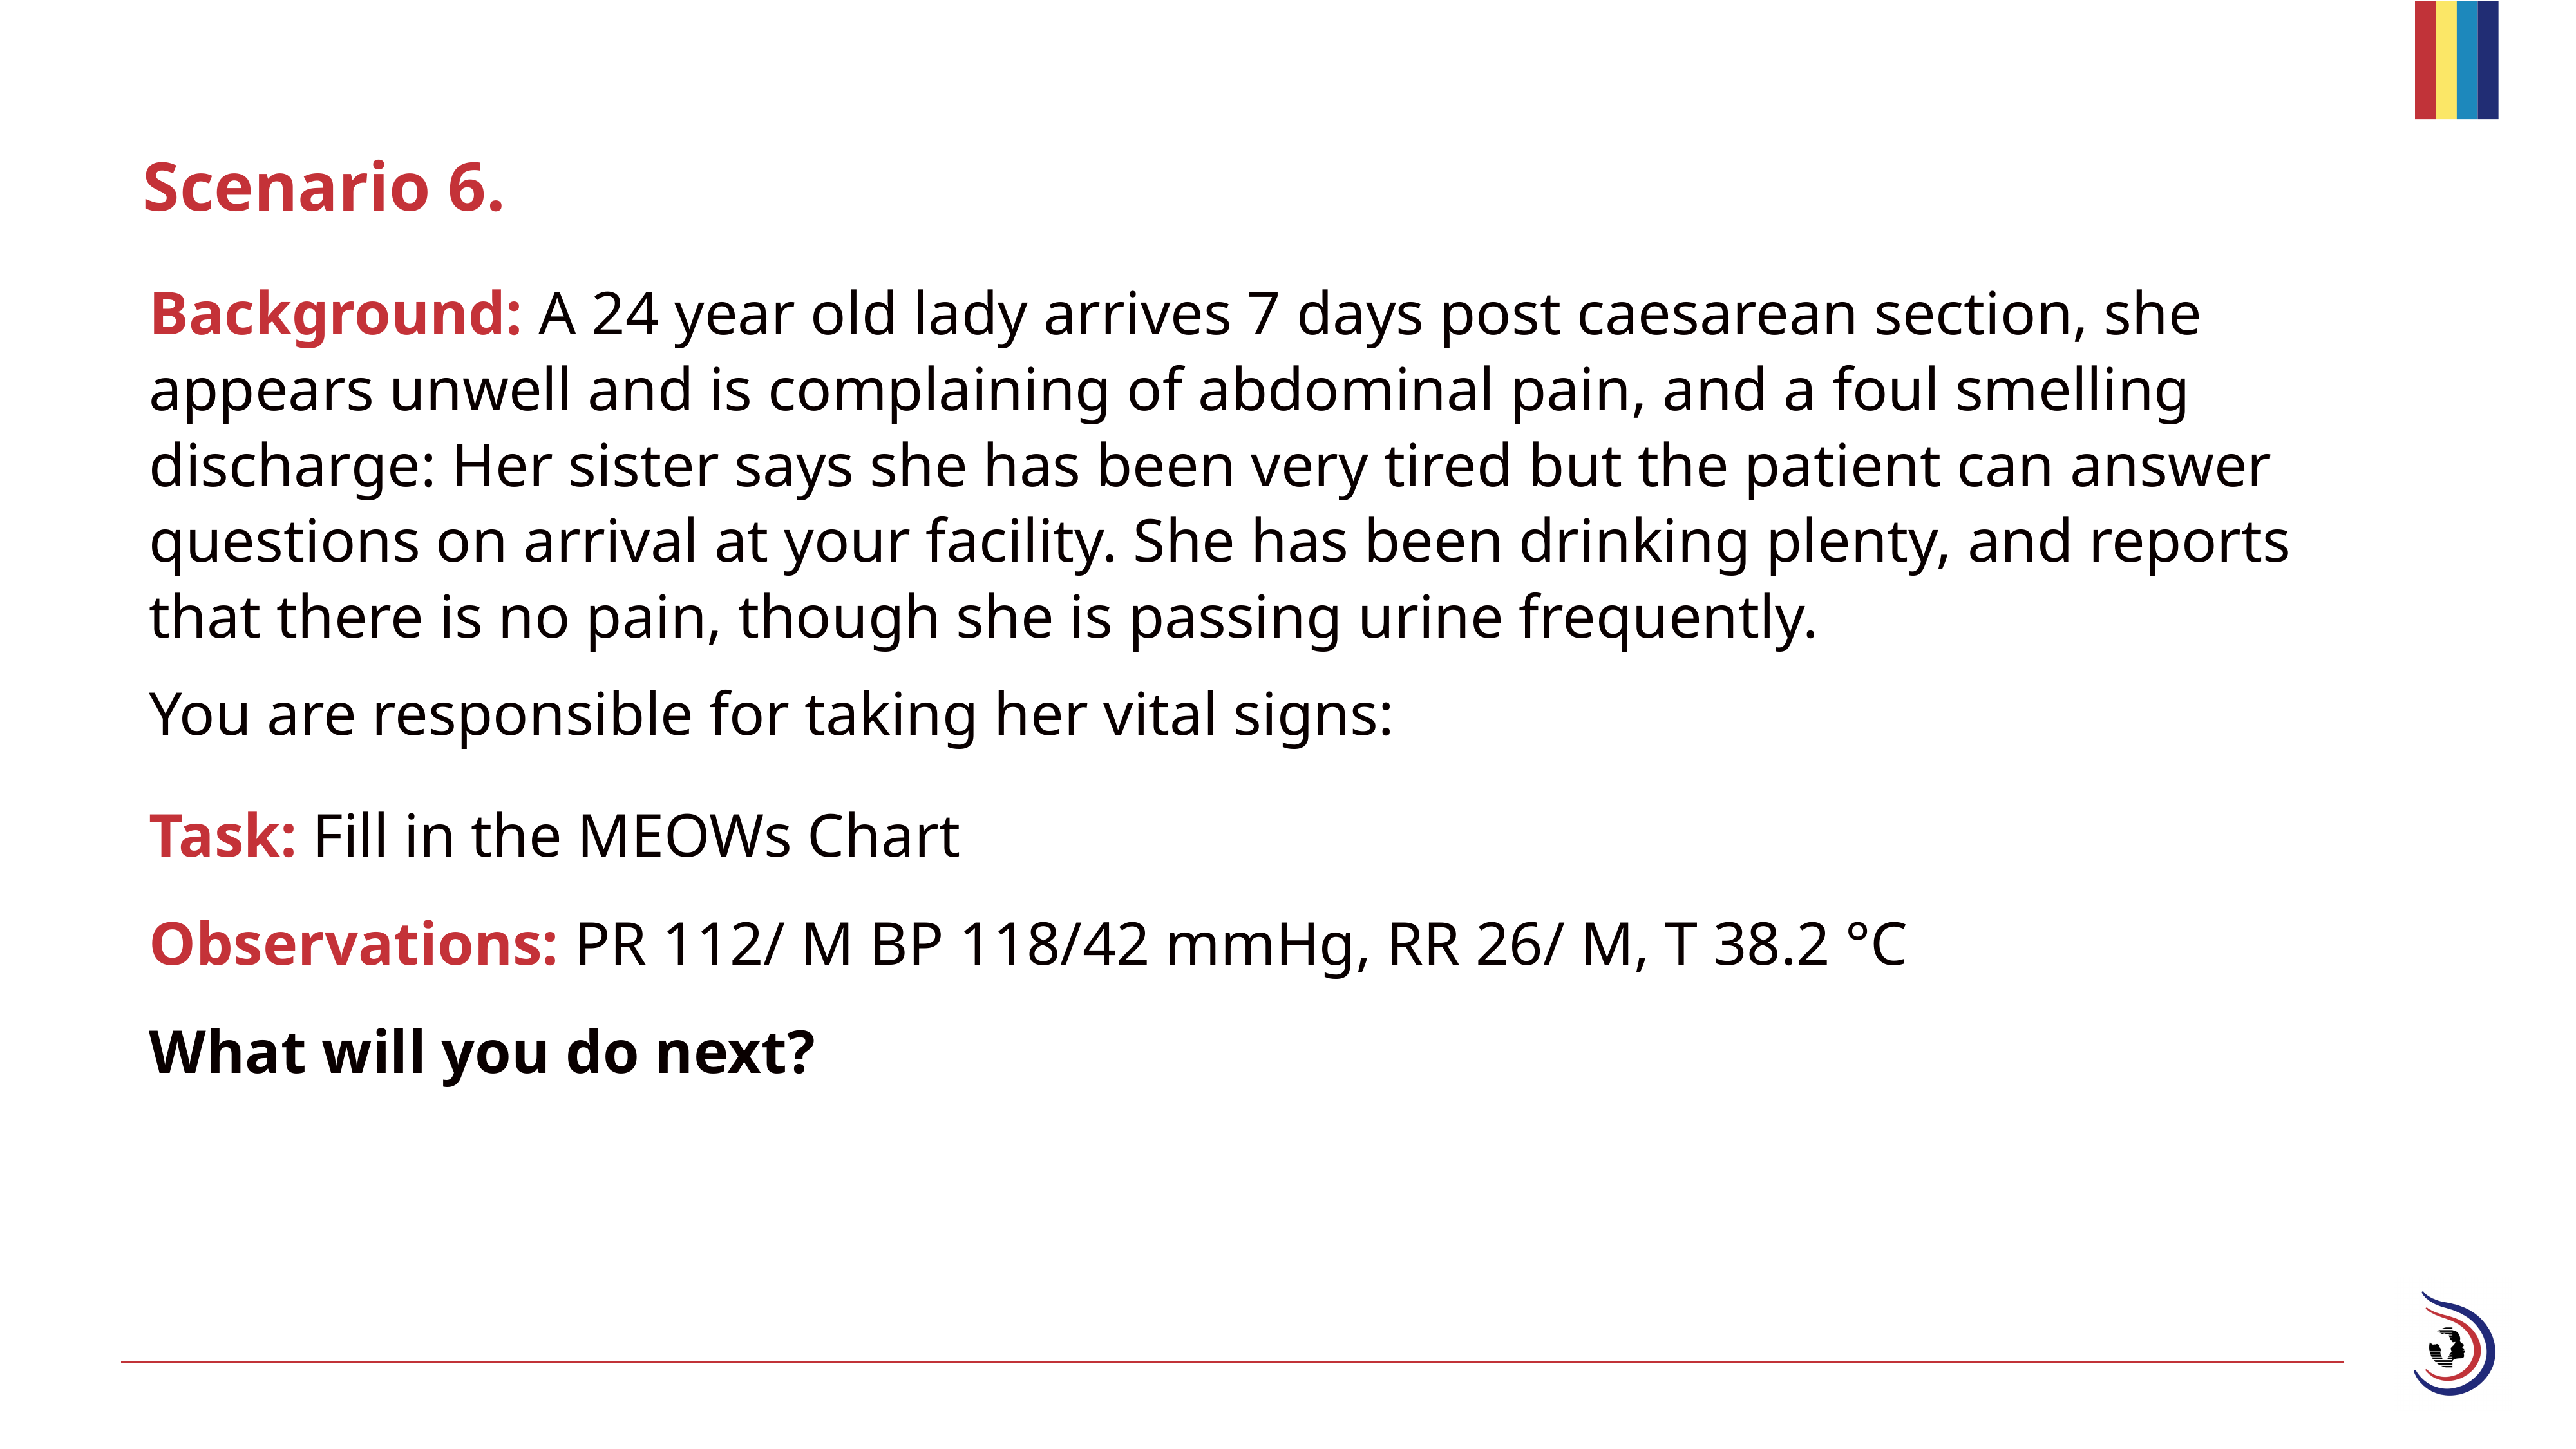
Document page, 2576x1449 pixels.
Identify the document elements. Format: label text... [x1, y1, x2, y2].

list Background: A 24 year old lady arrives 7 days post caesarean section, she appears unwell and is complaining of abdominal pain, and a foul smelling discharge: Her sister says she has been very tired but the patient can answer questions on arrival at your facility. She has been drinking plenty, and reports that there is no pain, though she is passing urine frequently. You are responsible for taking her vital signs: Task: Fill in the MEOWs Chart Observations: PR 112/ M BP 118/42 mmHg, RR 26/ M, T 38.2 °C What will you do next? [117, 245, 2424, 1331]
picture [2394, 1277, 2512, 1411]
title Scenario 6. [117, 118, 2049, 245]
